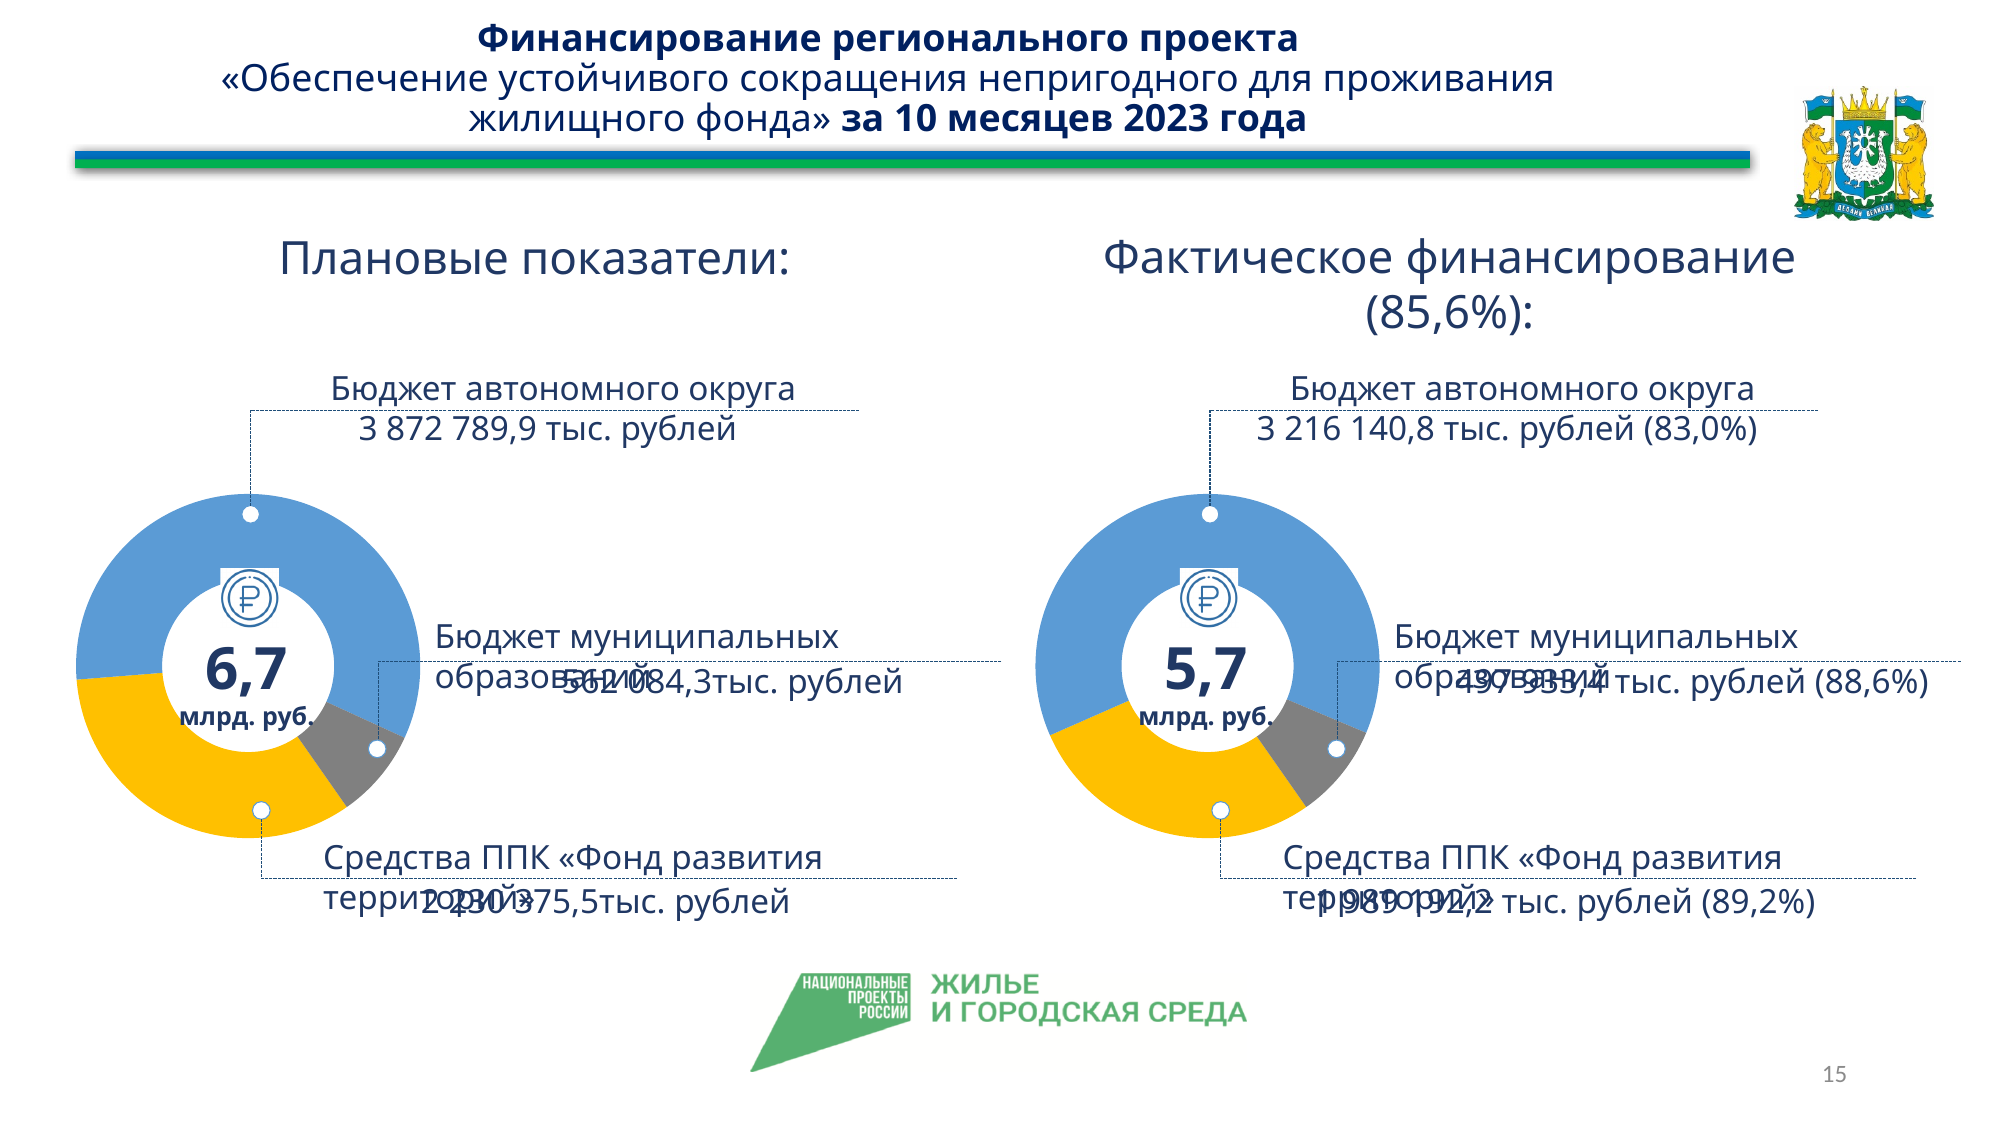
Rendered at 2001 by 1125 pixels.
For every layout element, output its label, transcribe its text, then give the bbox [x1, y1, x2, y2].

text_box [368, 607, 1005, 758]
slide_number 15 [1412, 1042, 1863, 1103]
chart [46, 455, 462, 856]
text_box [74, 151, 1750, 169]
picture [1794, 86, 1934, 221]
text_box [1179, 801, 1952, 929]
chart [1005, 455, 1421, 856]
picture [1179, 568, 1239, 628]
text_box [1201, 359, 1846, 524]
picture [750, 973, 1247, 1072]
text_box Фактическое финансирование (85,6%): [1022, 220, 1878, 346]
text_box Финансирование регионального проекта «Обеспечение устойчивого сокращения непригодного для проживания жилищного фонда» за 10 месяцев 2023 года [139, 11, 1638, 148]
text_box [1327, 607, 1974, 758]
text_box Плановые показатели: [107, 220, 963, 291]
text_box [241, 359, 886, 524]
picture [220, 568, 279, 628]
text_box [219, 801, 992, 929]
